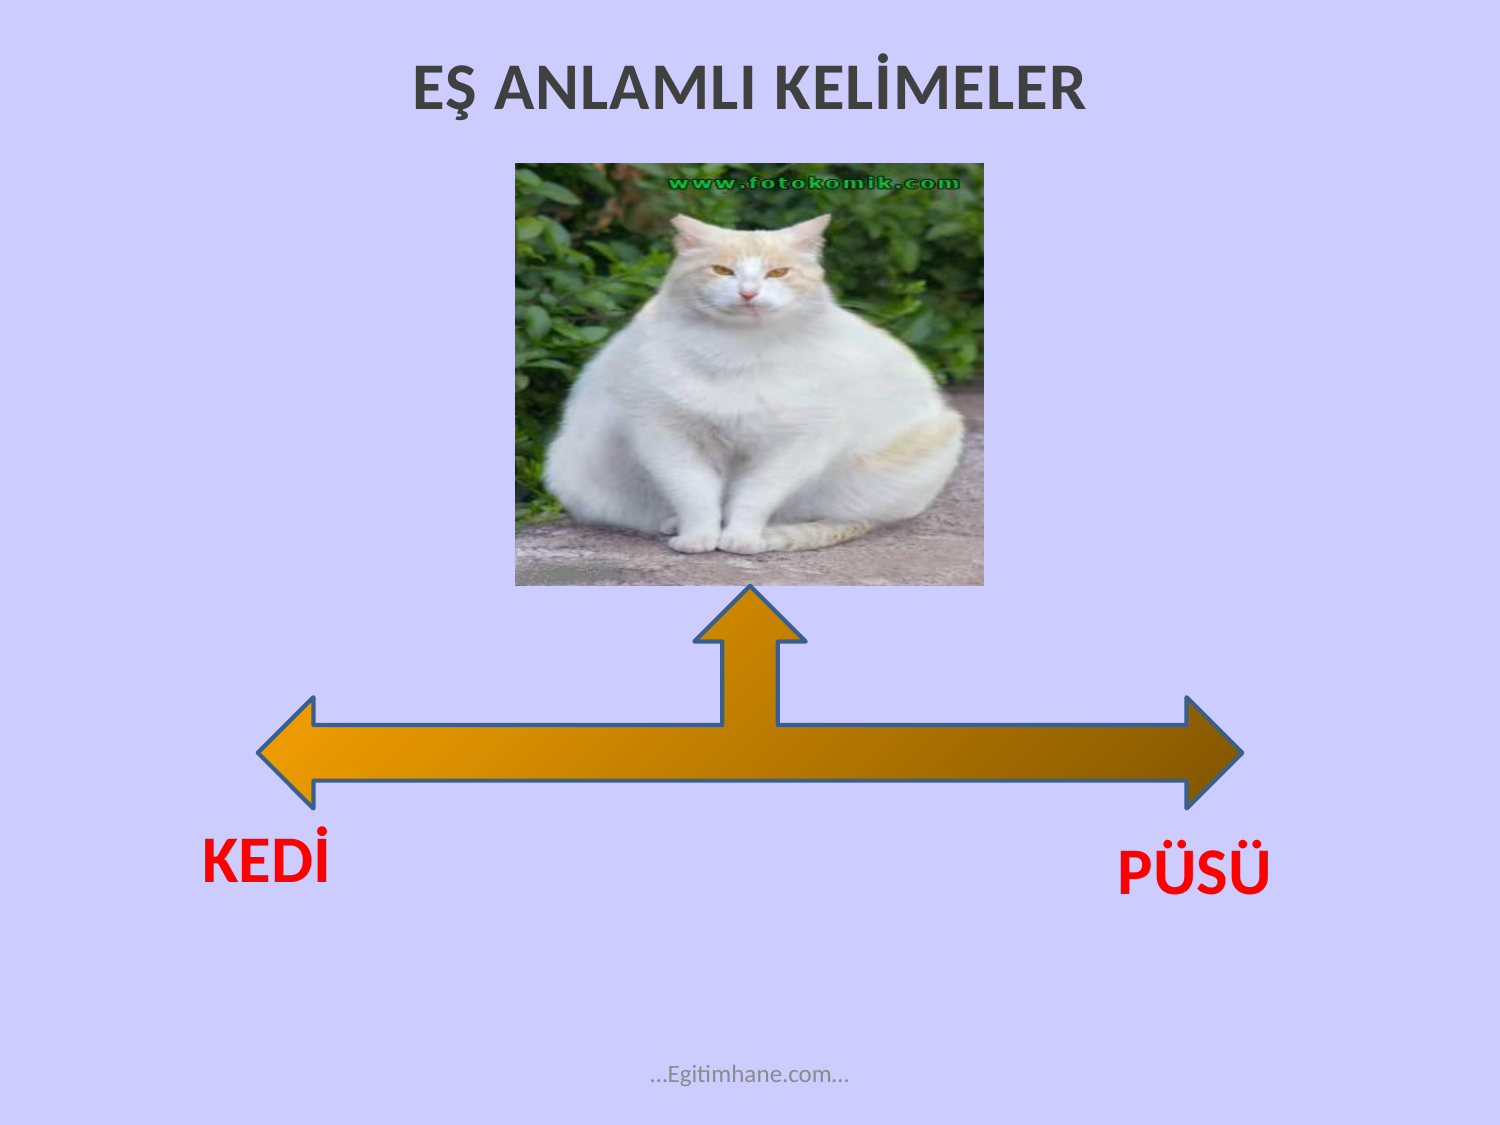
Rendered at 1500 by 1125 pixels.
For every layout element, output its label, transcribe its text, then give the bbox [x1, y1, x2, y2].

text_box [255, 599, 1245, 811]
footer …Egitimhane.com… [512, 1042, 988, 1103]
picture [515, 163, 984, 587]
text_box EŞ ANLAMLI KELİMELER [234, 35, 1266, 130]
text_box PÜSÜ [1042, 820, 1348, 915]
text_box KEDİ [187, 808, 551, 904]
